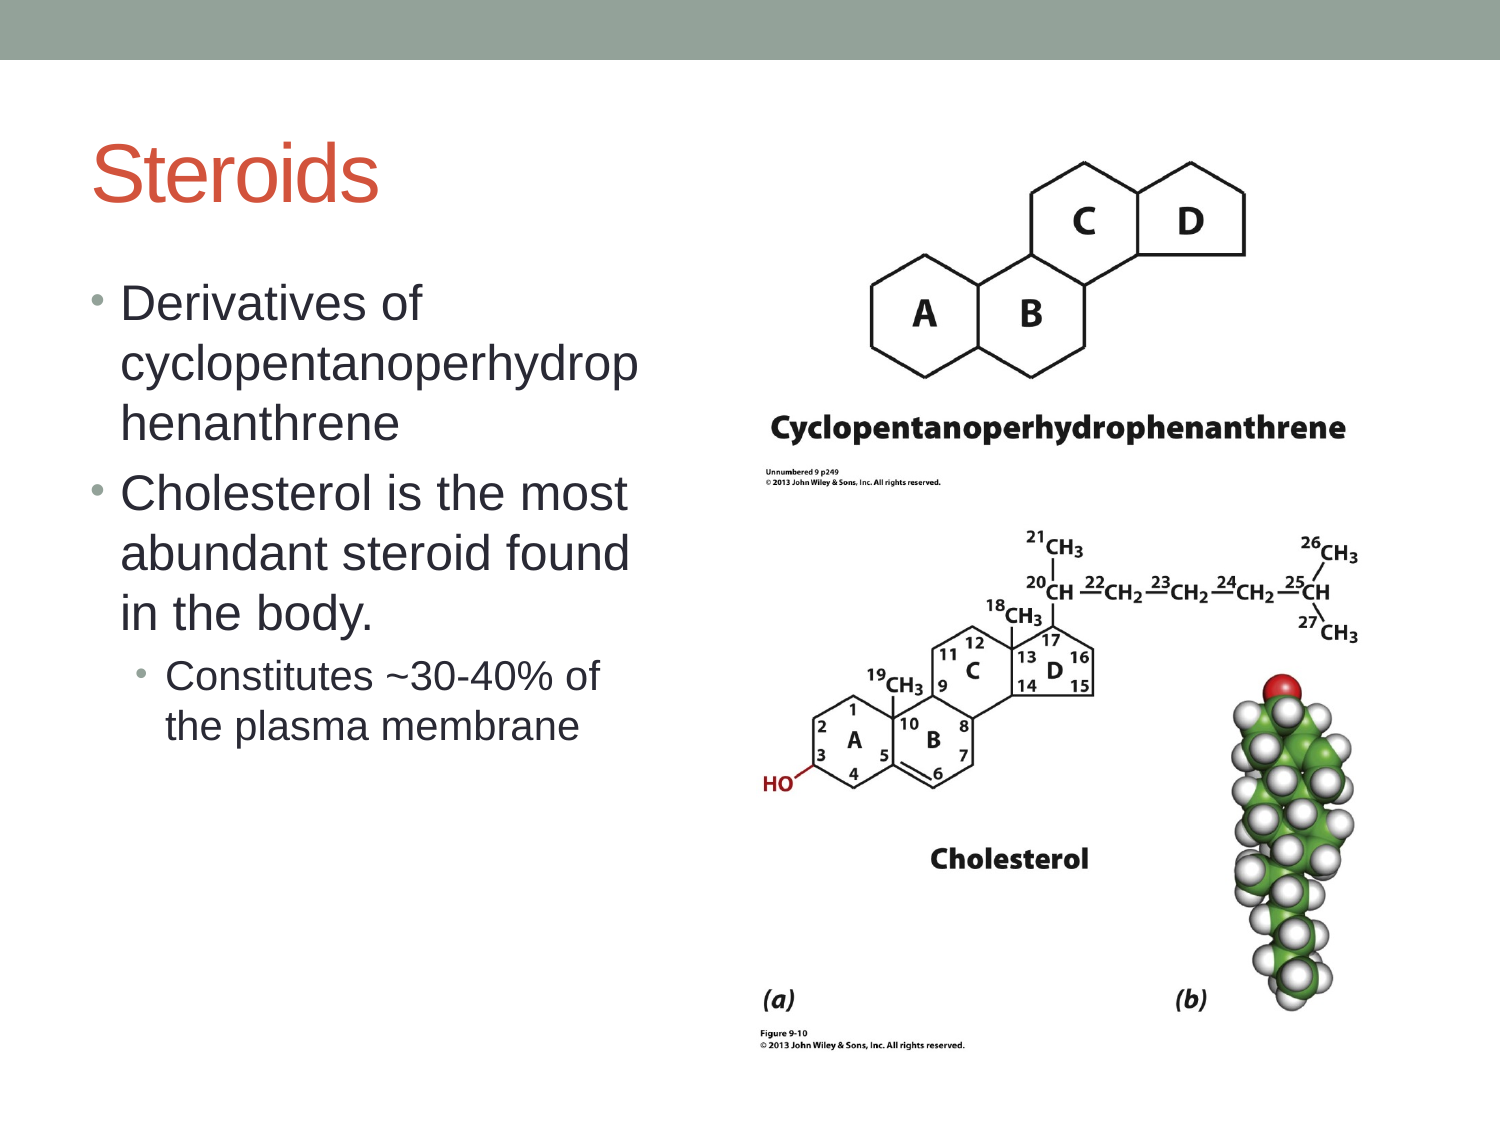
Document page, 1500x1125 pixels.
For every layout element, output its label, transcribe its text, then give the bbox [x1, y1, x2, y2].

picture [755, 524, 1365, 1052]
title Steroids [75, 87, 1425, 250]
picture [762, 152, 1358, 488]
list Derivatives of cyclopentanoperhydrophenanthrene Cholesterol is the most abundant steroid found in the body. Constitutes ~30-40% of the plasma membrane [75, 262, 675, 1063]
